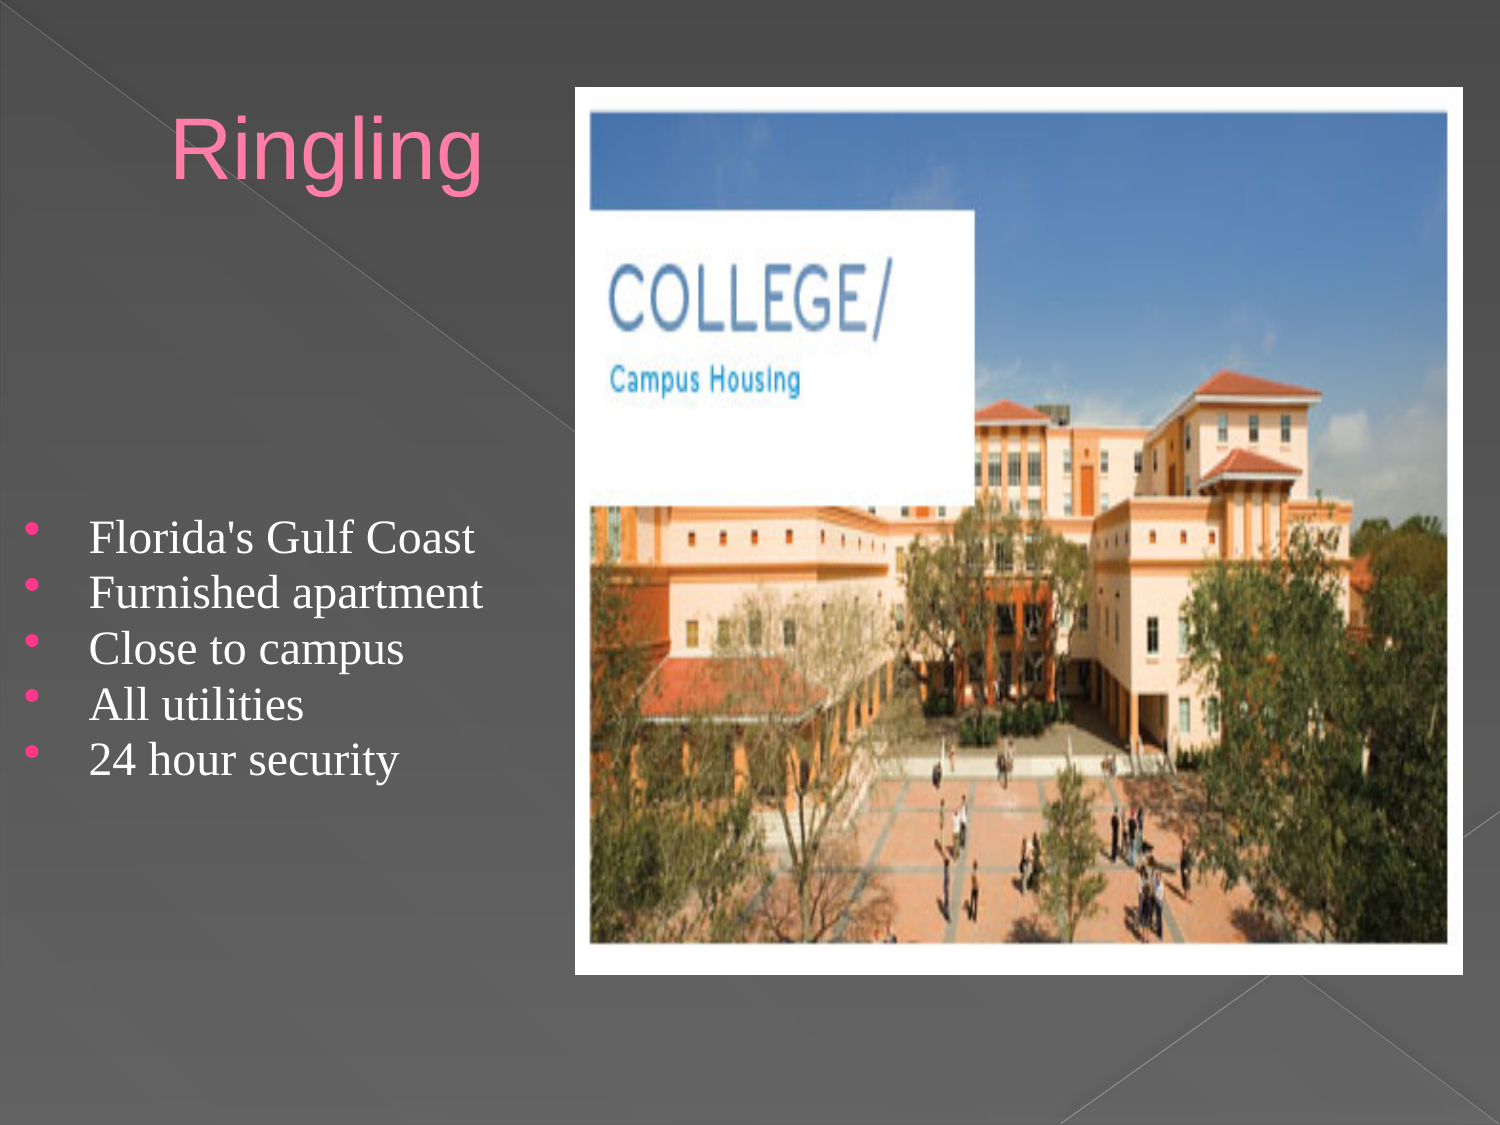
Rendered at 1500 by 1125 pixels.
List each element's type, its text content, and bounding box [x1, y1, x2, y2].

picture [574, 87, 1463, 976]
list Florida's Gulf Coast Furnished apartment Close to campus All utilities 24 hour security [0, 274, 538, 888]
title Ringling [75, 52, 525, 238]
